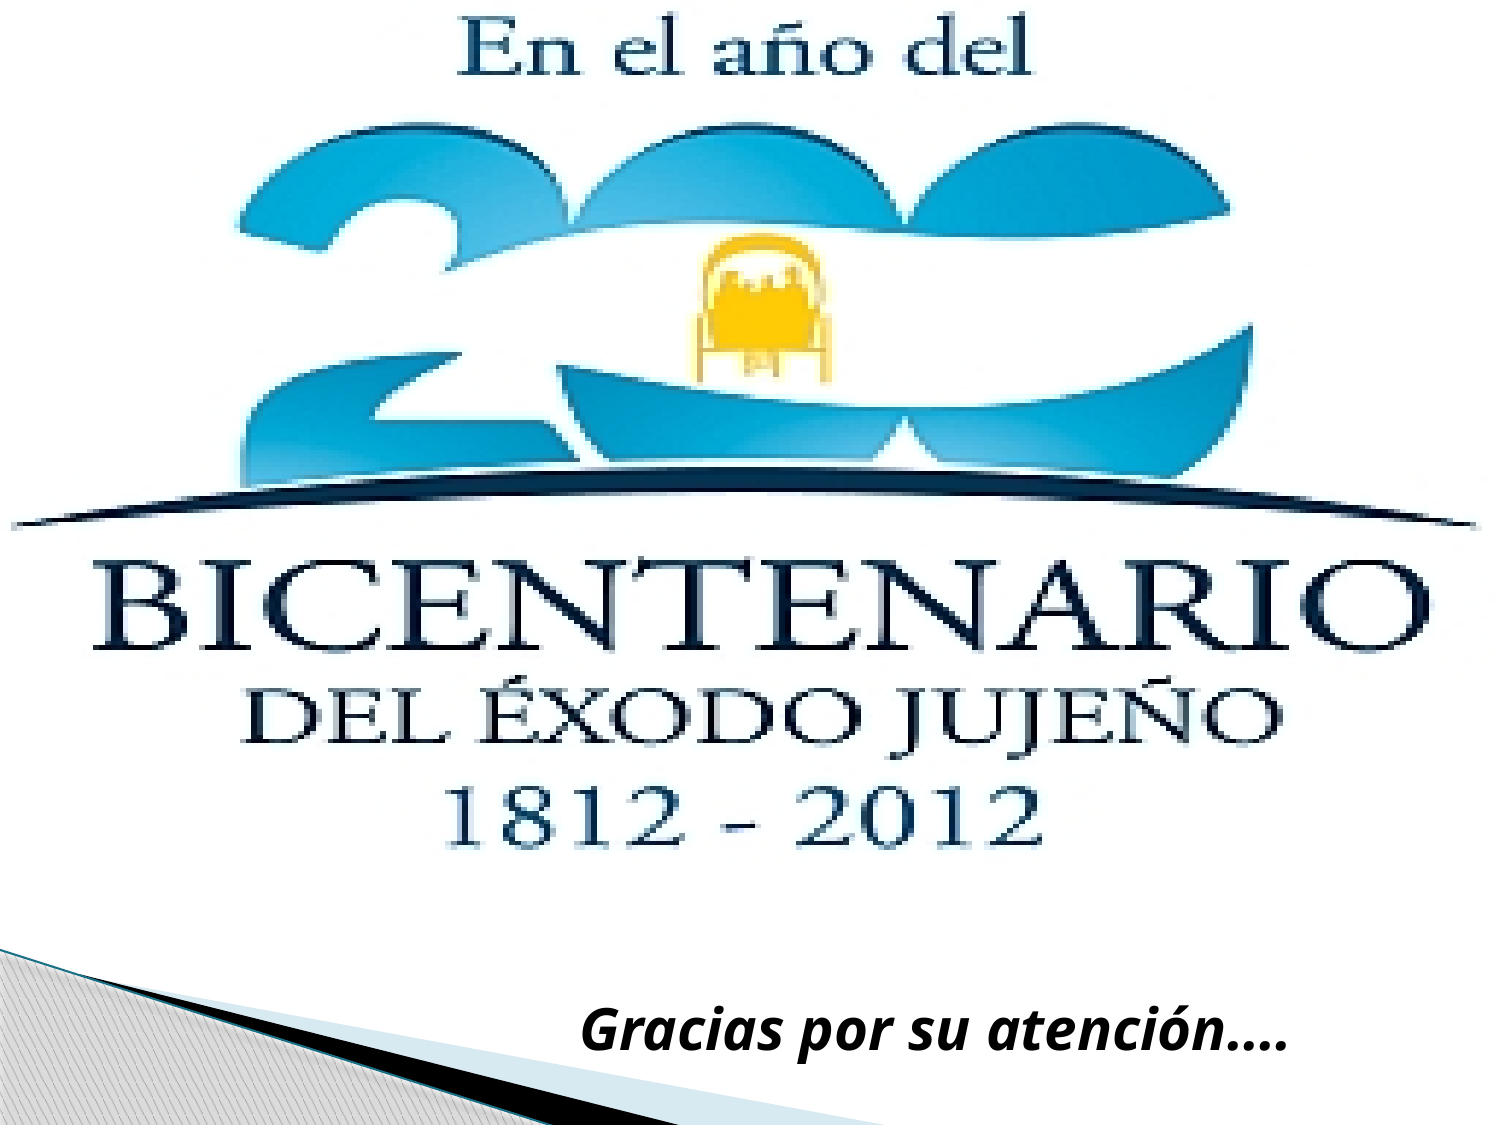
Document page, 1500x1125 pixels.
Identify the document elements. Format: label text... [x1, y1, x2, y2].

text_box Gracias por su atención…. [564, 984, 1308, 1070]
picture [0, 0, 1500, 863]
